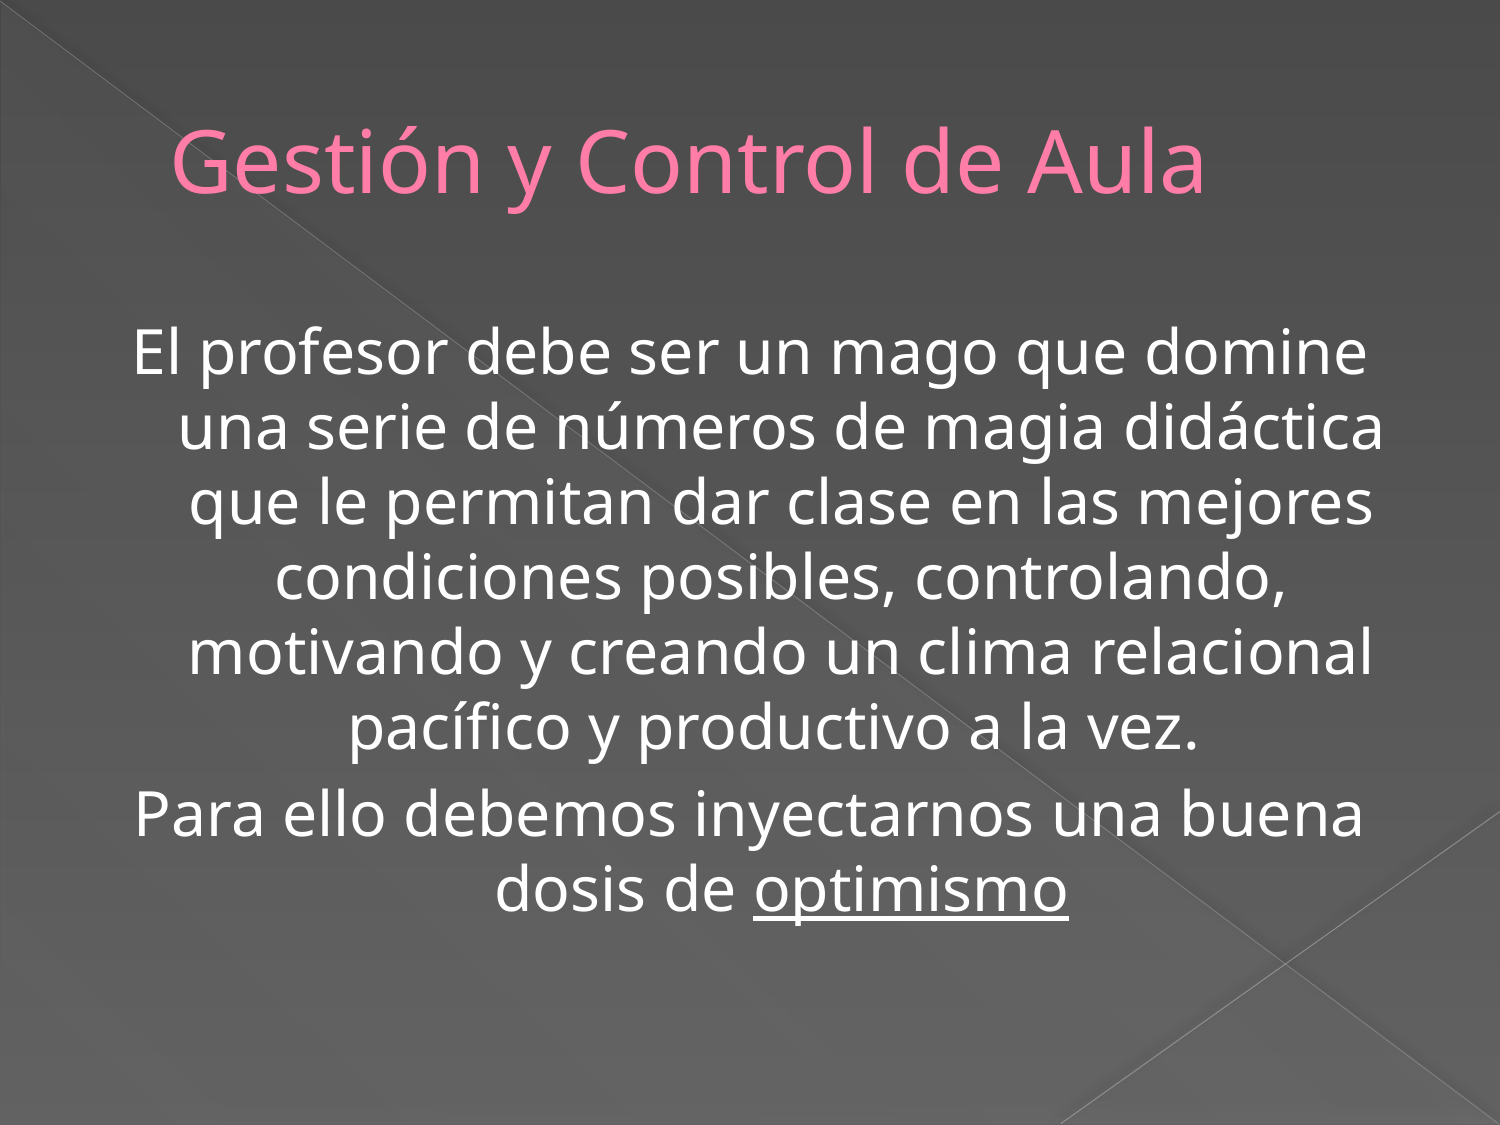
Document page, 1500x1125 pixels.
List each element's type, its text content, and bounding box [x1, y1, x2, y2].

list El profesor debe ser un mago que domine una serie de números de magia didáctica que le permitan dar clase en las mejores condiciones posibles, controlando, motivando y creando un clima relacional pacífico y productivo a la vez. Para ello debemos inyectarnos una buena dosis de optimismo [70, 304, 1421, 1055]
title Gestión y Control de Aula [75, 43, 1425, 274]
